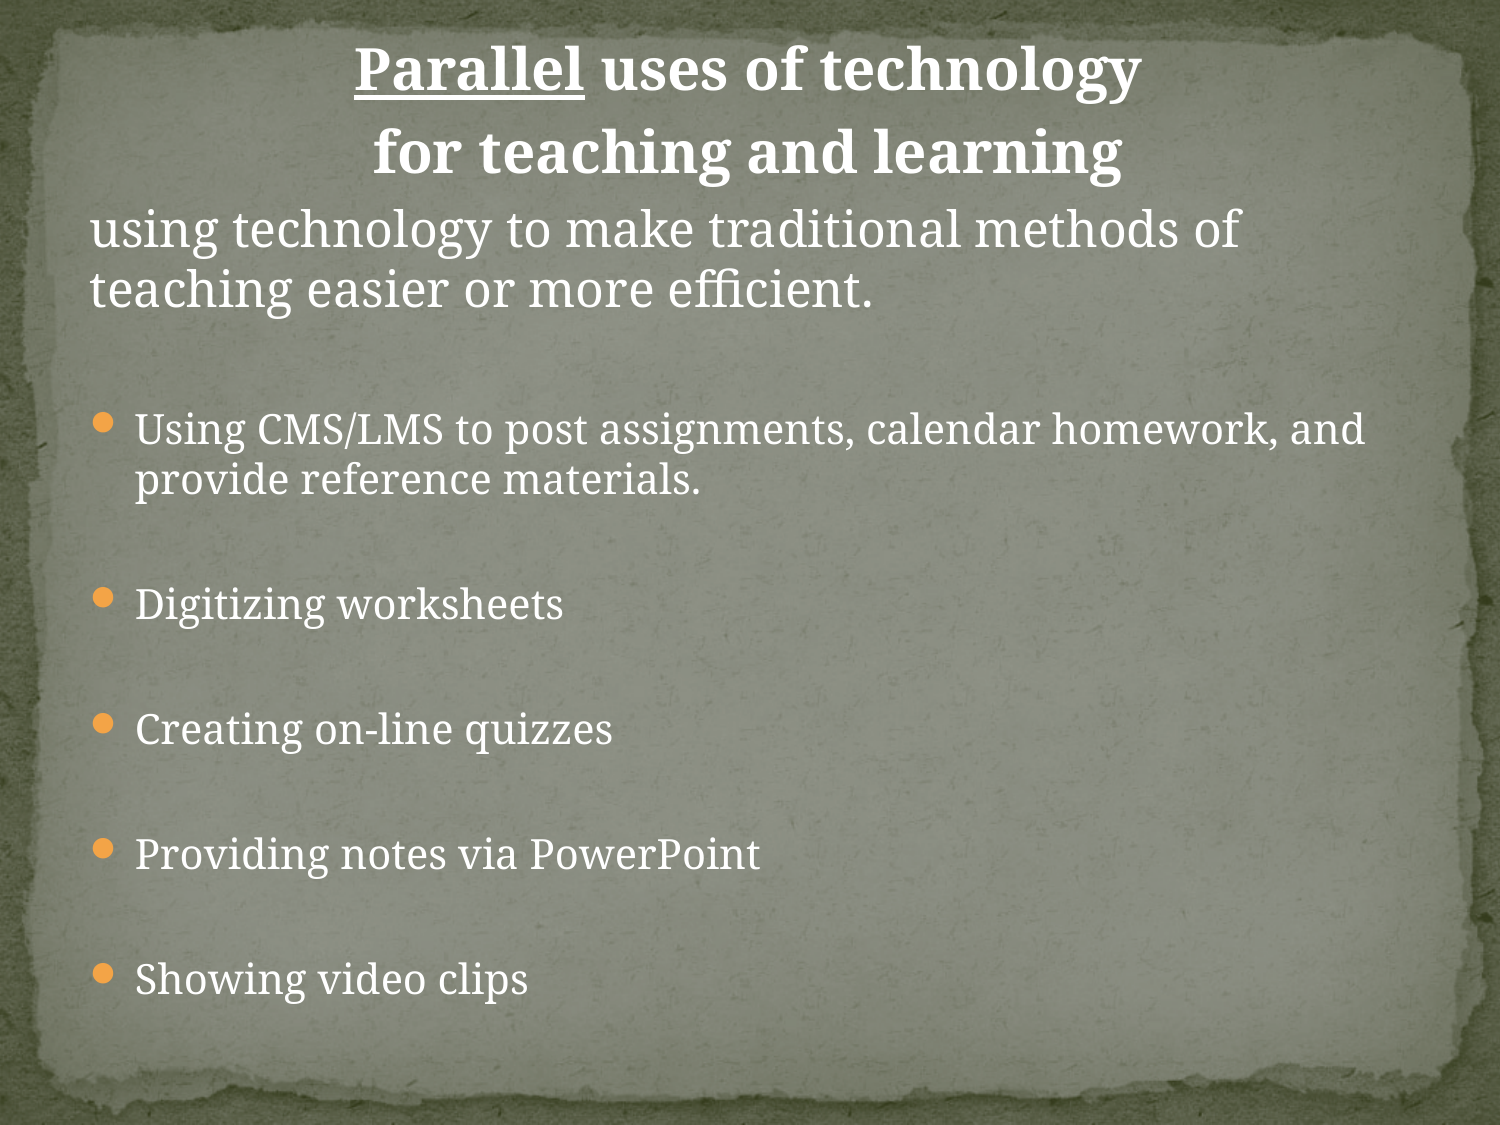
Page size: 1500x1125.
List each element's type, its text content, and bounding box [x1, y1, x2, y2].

list Parallel uses of technology for teaching and learning using technology to make traditional methods of teaching easier or more efficient. Using CMS/LMS to post assignments, calendar homework, and provide reference materials. Digitizing worksheets Creating on-line quizzes Providing notes via PowerPoint Showing video clips [75, 24, 1438, 825]
